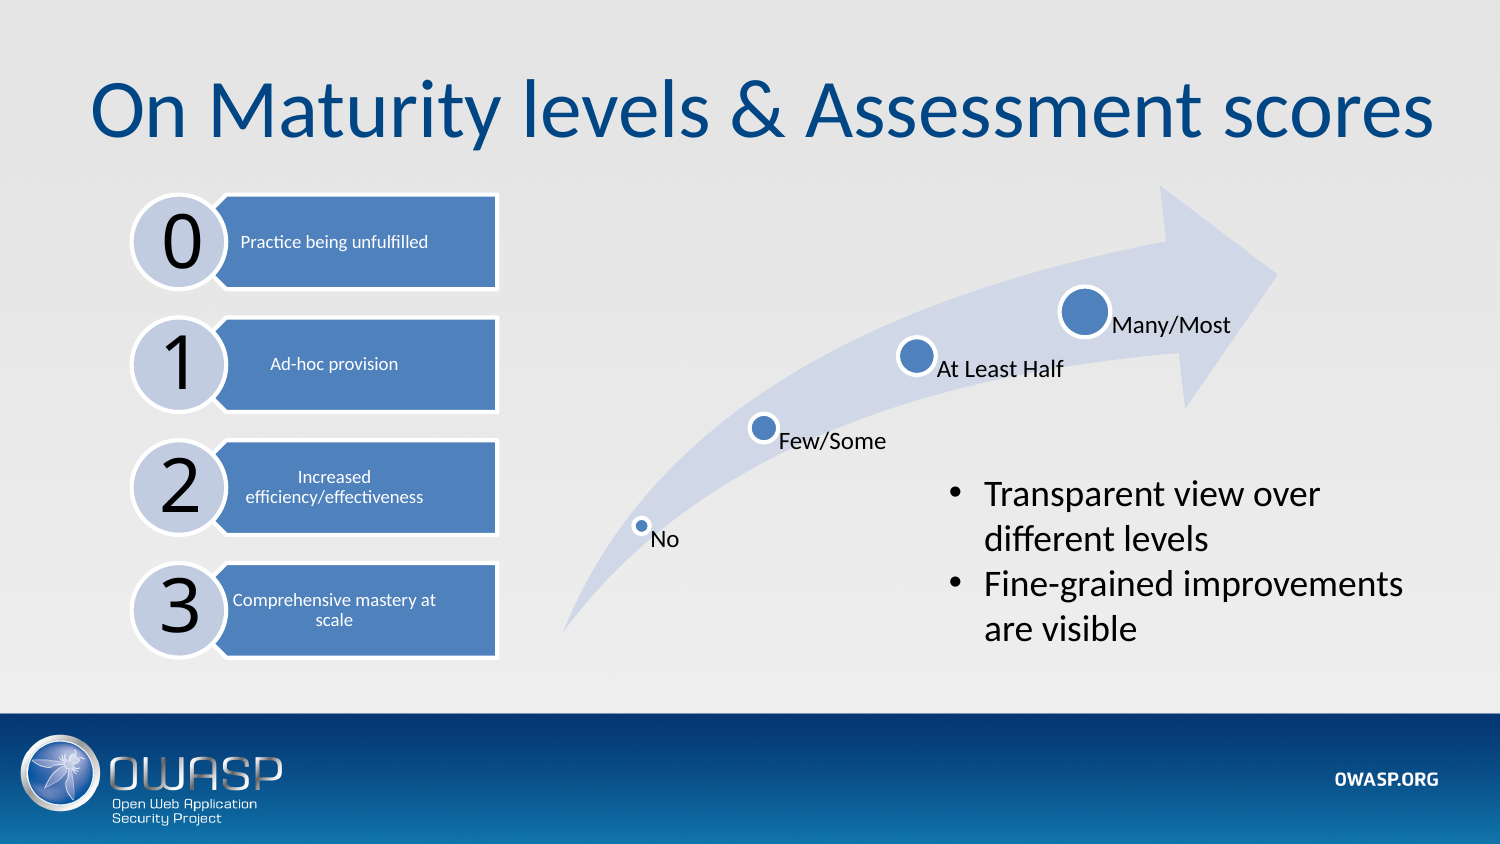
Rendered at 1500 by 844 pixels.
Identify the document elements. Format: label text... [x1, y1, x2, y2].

text_box 0 [146, 186, 220, 192]
title On Maturity levels & Assessment scores [75, 33, 1457, 175]
text_box Transparent view over different levels Fine-grained improvements are visible [1283, 461, 1443, 656]
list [74, 194, 554, 659]
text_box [562, 160, 1279, 657]
picture [0, 0, 1500, 844]
